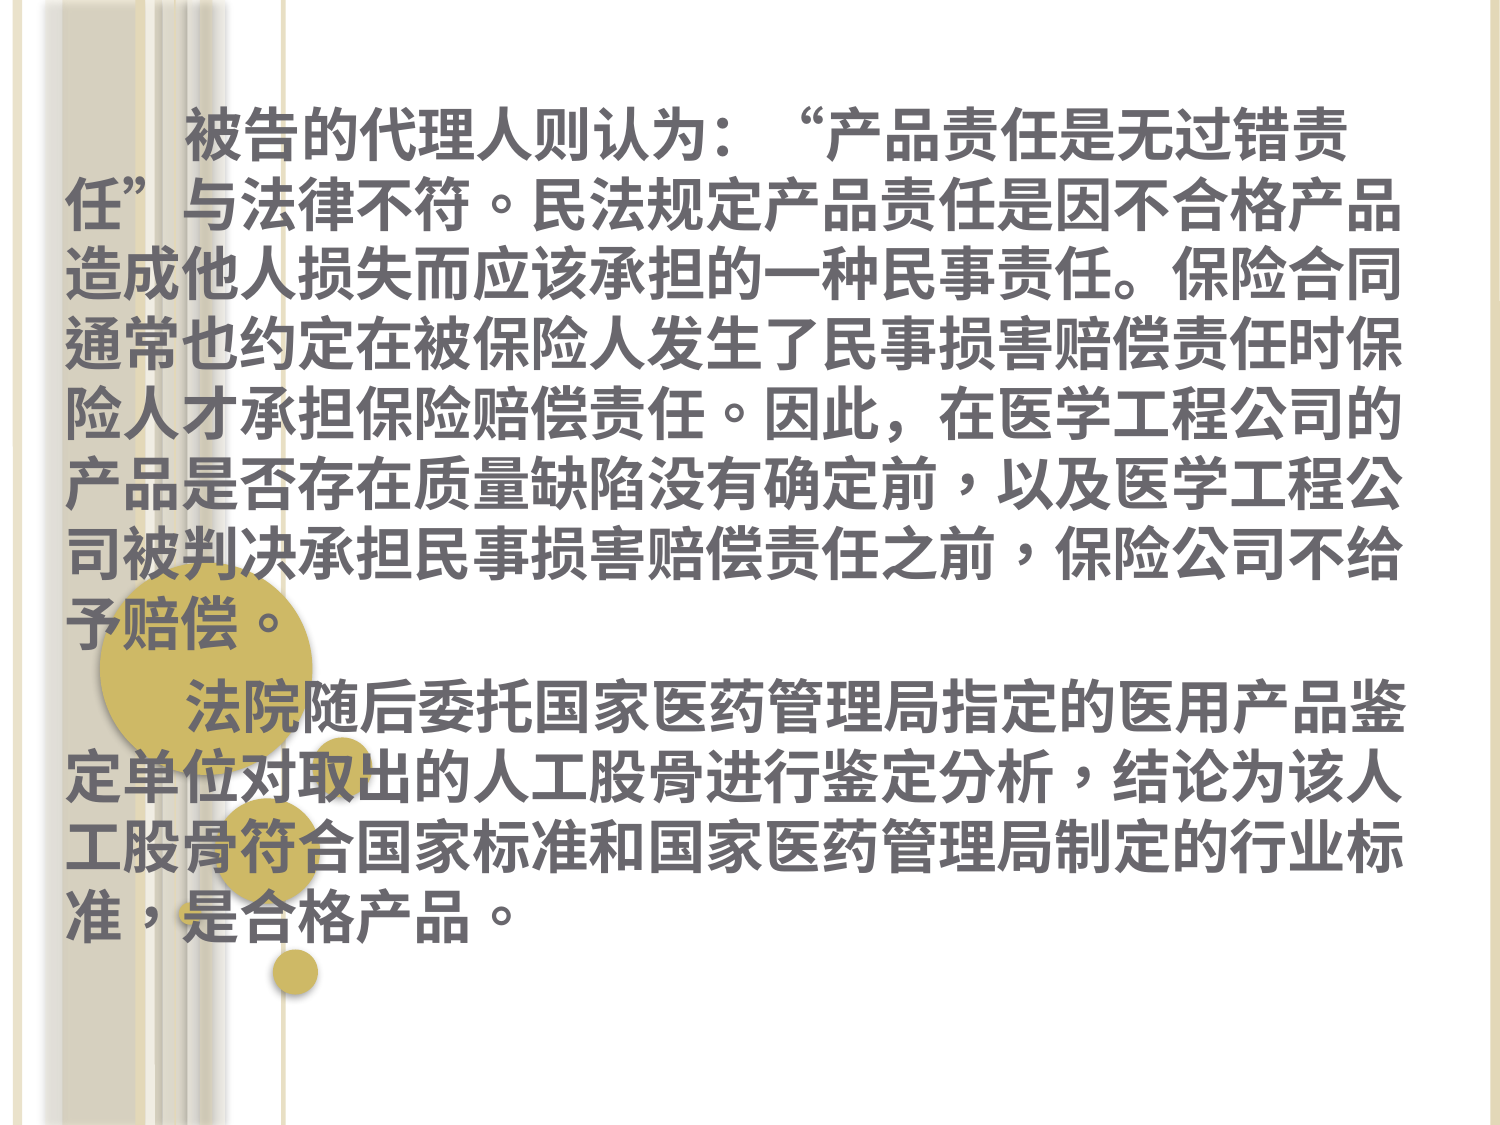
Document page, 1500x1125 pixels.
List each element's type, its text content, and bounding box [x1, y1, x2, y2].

subtitle 被告的代理人则认为：“产品责任是无过错责任”与法律不符。民法规定产品责任是因不合格产品造成他人损失而应该承担的一种民事责任。保险合同通常也约定在被保险人发生了民事损害赔偿责任时保险人才承担保险赔偿责任。因此，在医学工程公司的产品是否存在质量缺陷没有确定前，以及医学工程公司被判决承担民事损害赔偿责任之前，保险公司不给予赔偿。 法院随后委托国家医药管理局指定的医用产品鉴定单位对取出的人工股骨进行鉴定分析，结论为该人工股骨符合国家标准和国家医药管理局制定的行业标准，是合格产品。 [49, 89, 1451, 989]
